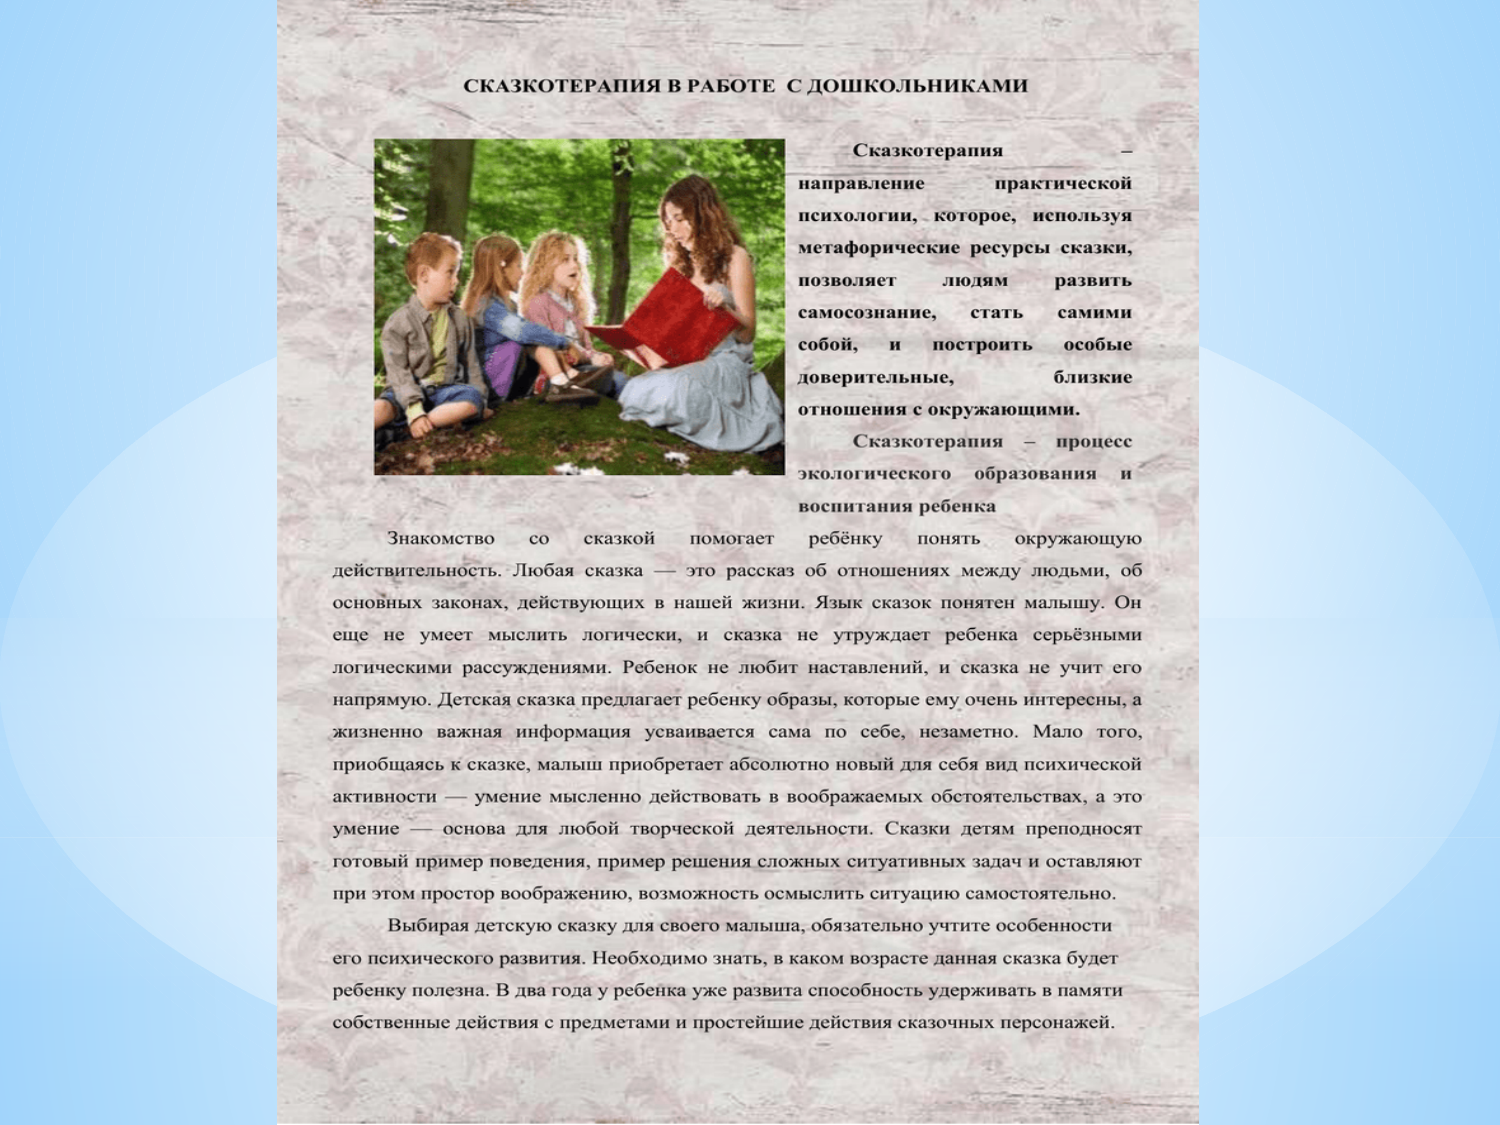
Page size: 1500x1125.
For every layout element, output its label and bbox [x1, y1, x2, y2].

picture [277, 0, 1200, 1125]
